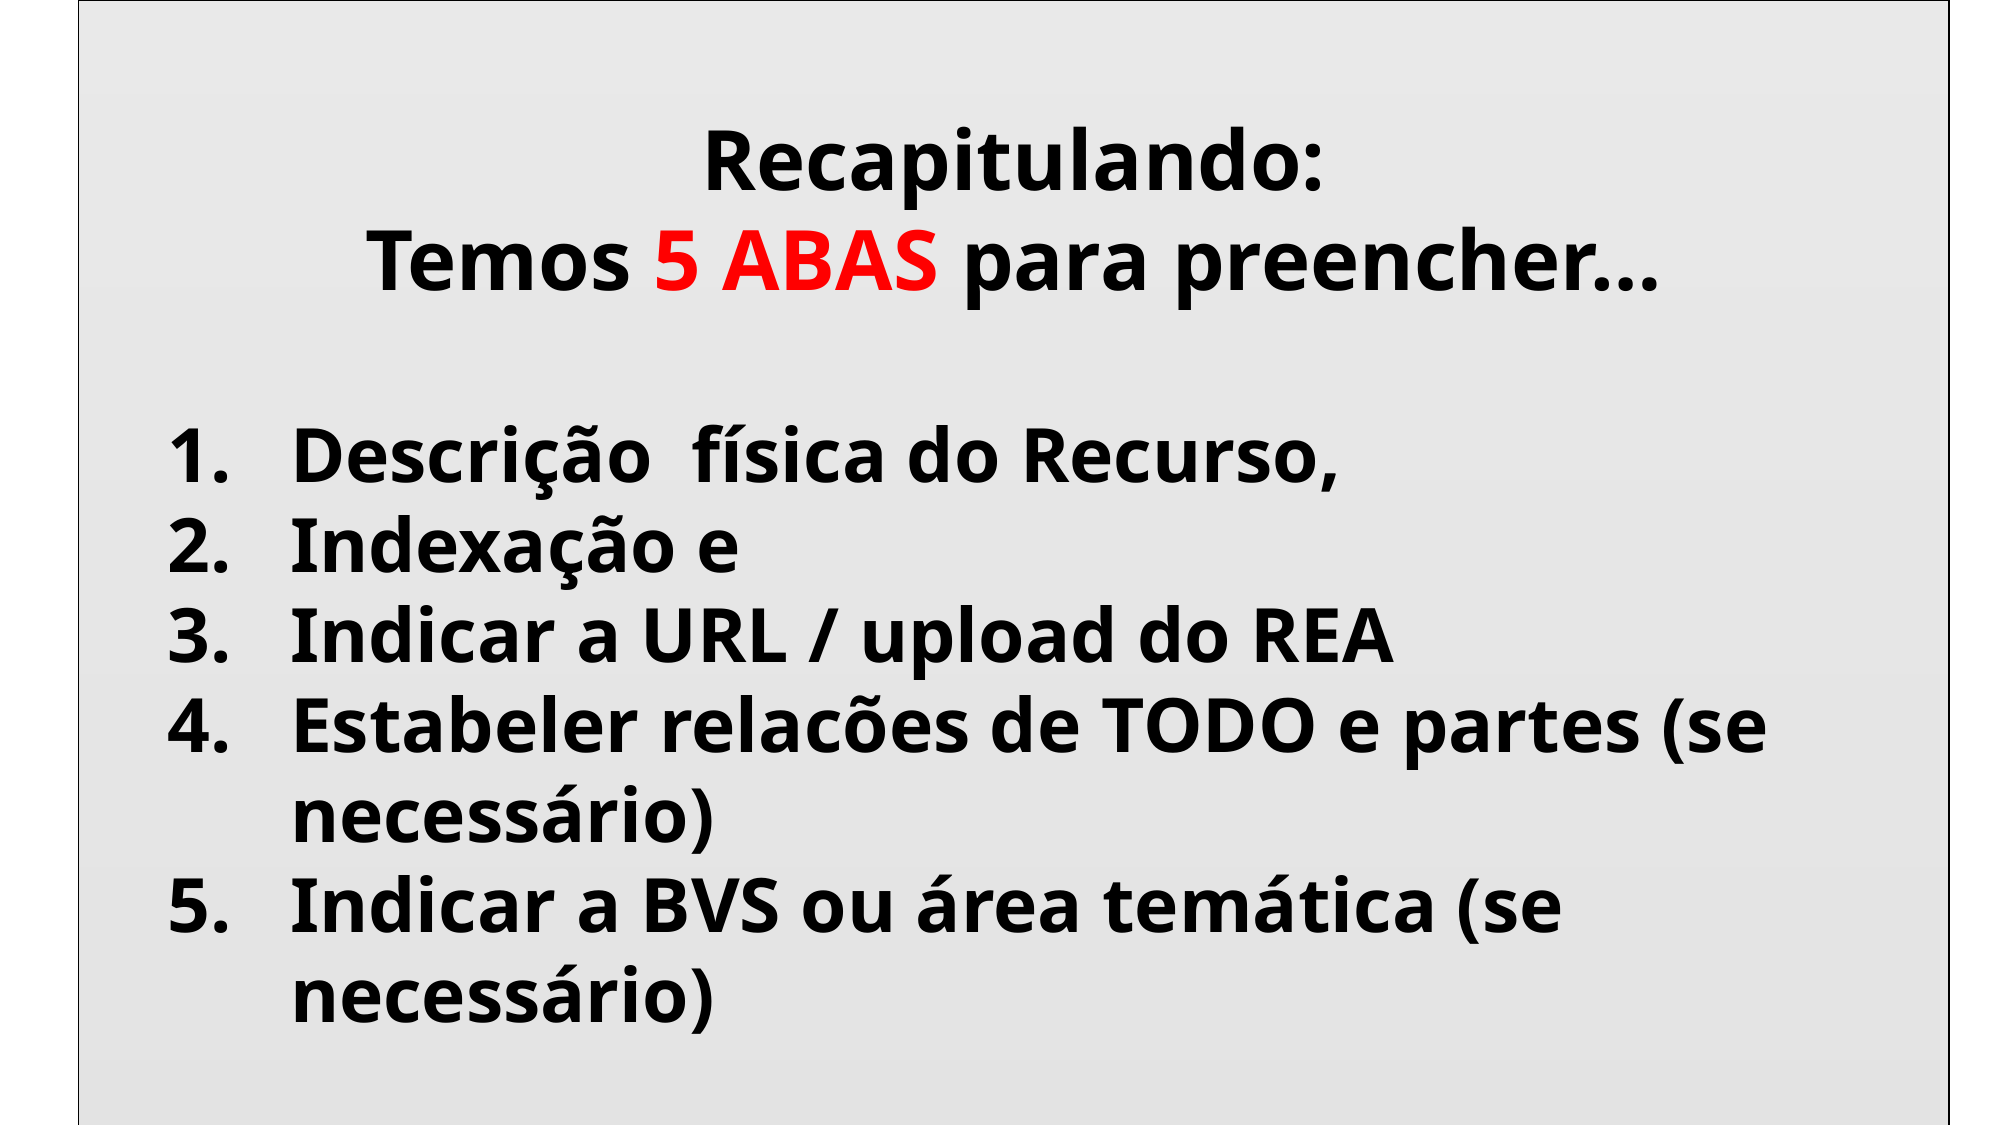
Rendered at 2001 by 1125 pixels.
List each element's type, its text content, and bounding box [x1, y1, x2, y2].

text_box Recapitulando: Temos 5 ABAS para preencher… Descrição física do Recurso, Indexação e Indicar a URL / upload do REA Estabeler relacões de TODO e partes (se necessário) Indicar a BVS ou área temática (se necessário) [78, 0, 1950, 1125]
picture [108, 238, 1922, 886]
